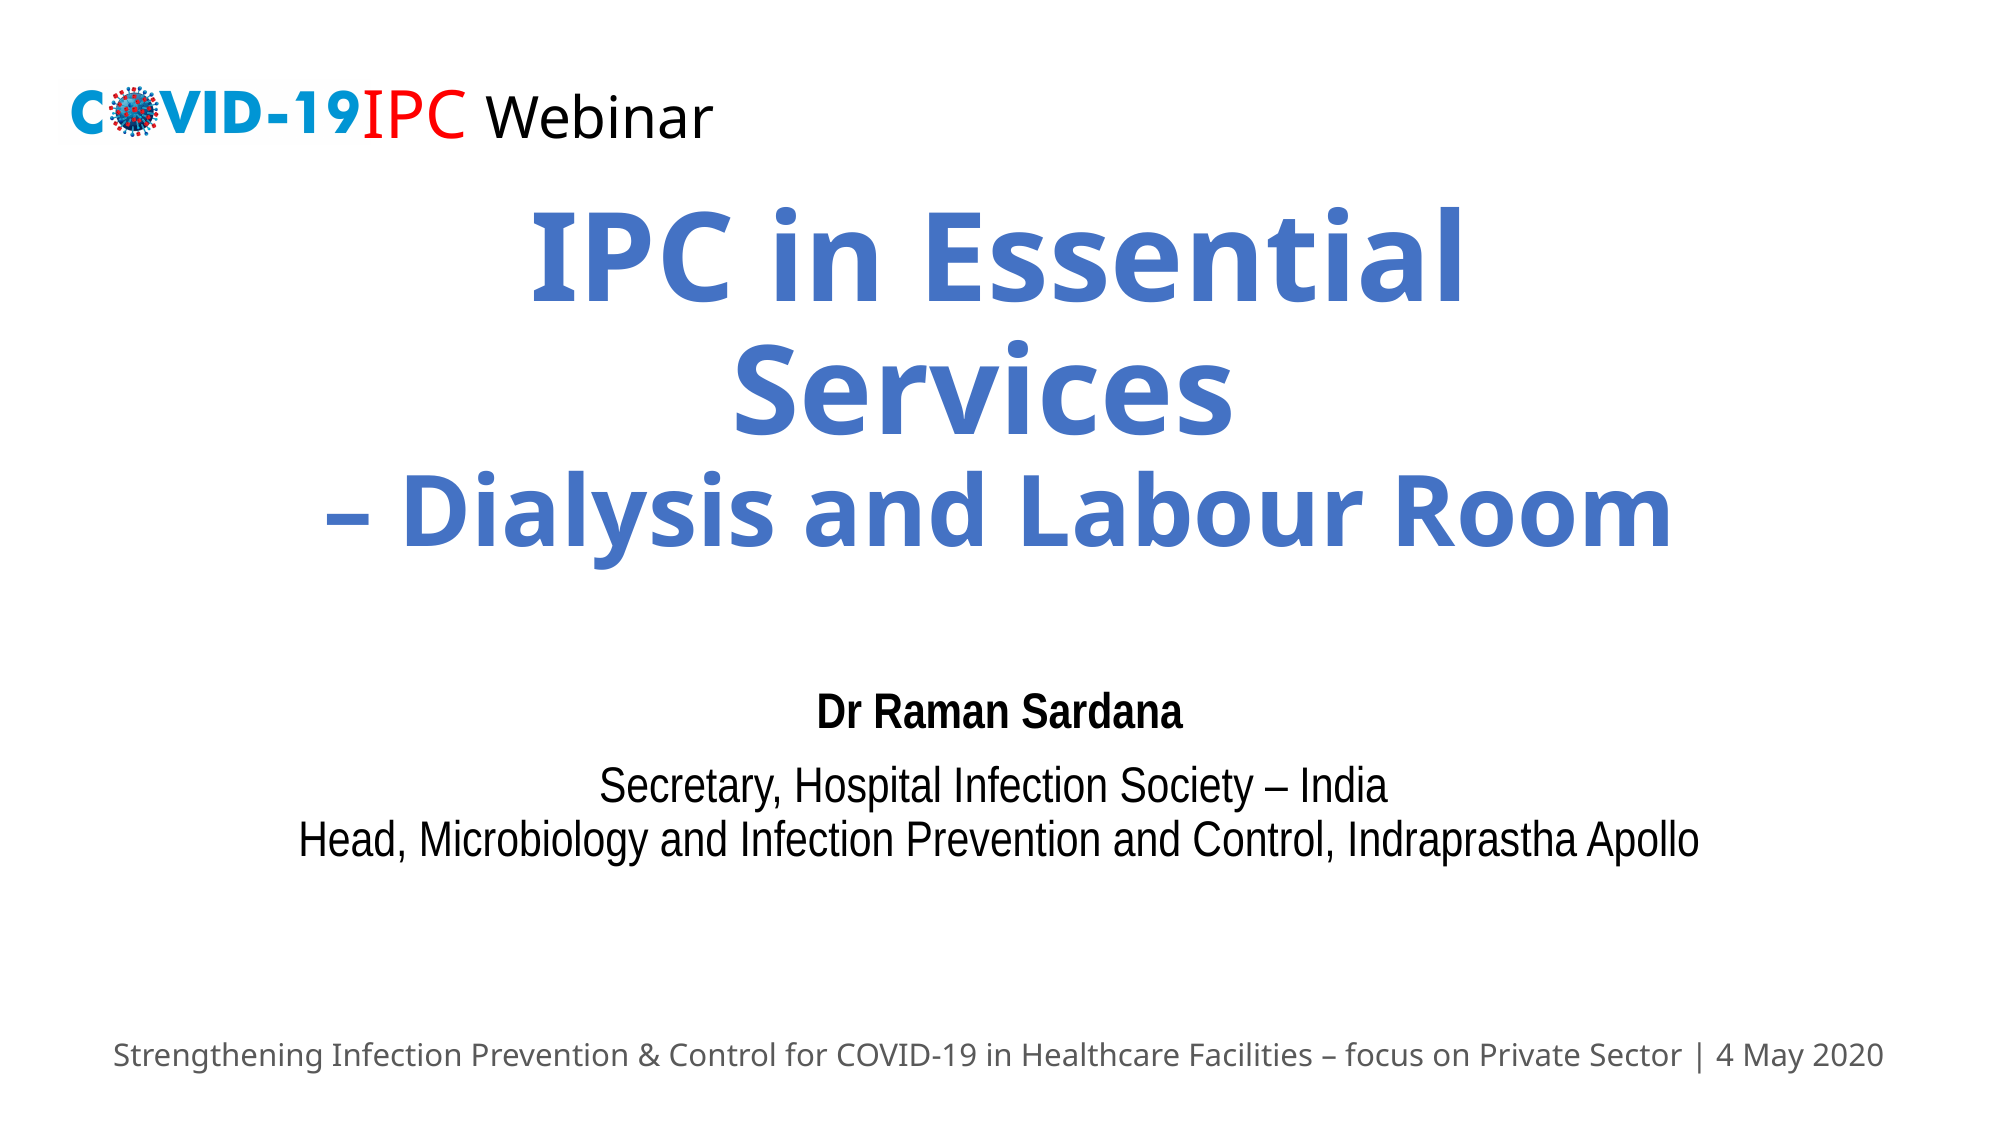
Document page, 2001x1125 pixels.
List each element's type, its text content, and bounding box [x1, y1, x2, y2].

title IPC in Essential Services – Dialysis and Labour Room [249, 184, 1750, 576]
picture [58, 79, 371, 145]
subtitle Dr Raman Sardana Secretary, Hospital Infection Society – India Head, Microbiology and Infection Prevention and Control, Indraprastha Apollo [249, 677, 1750, 949]
